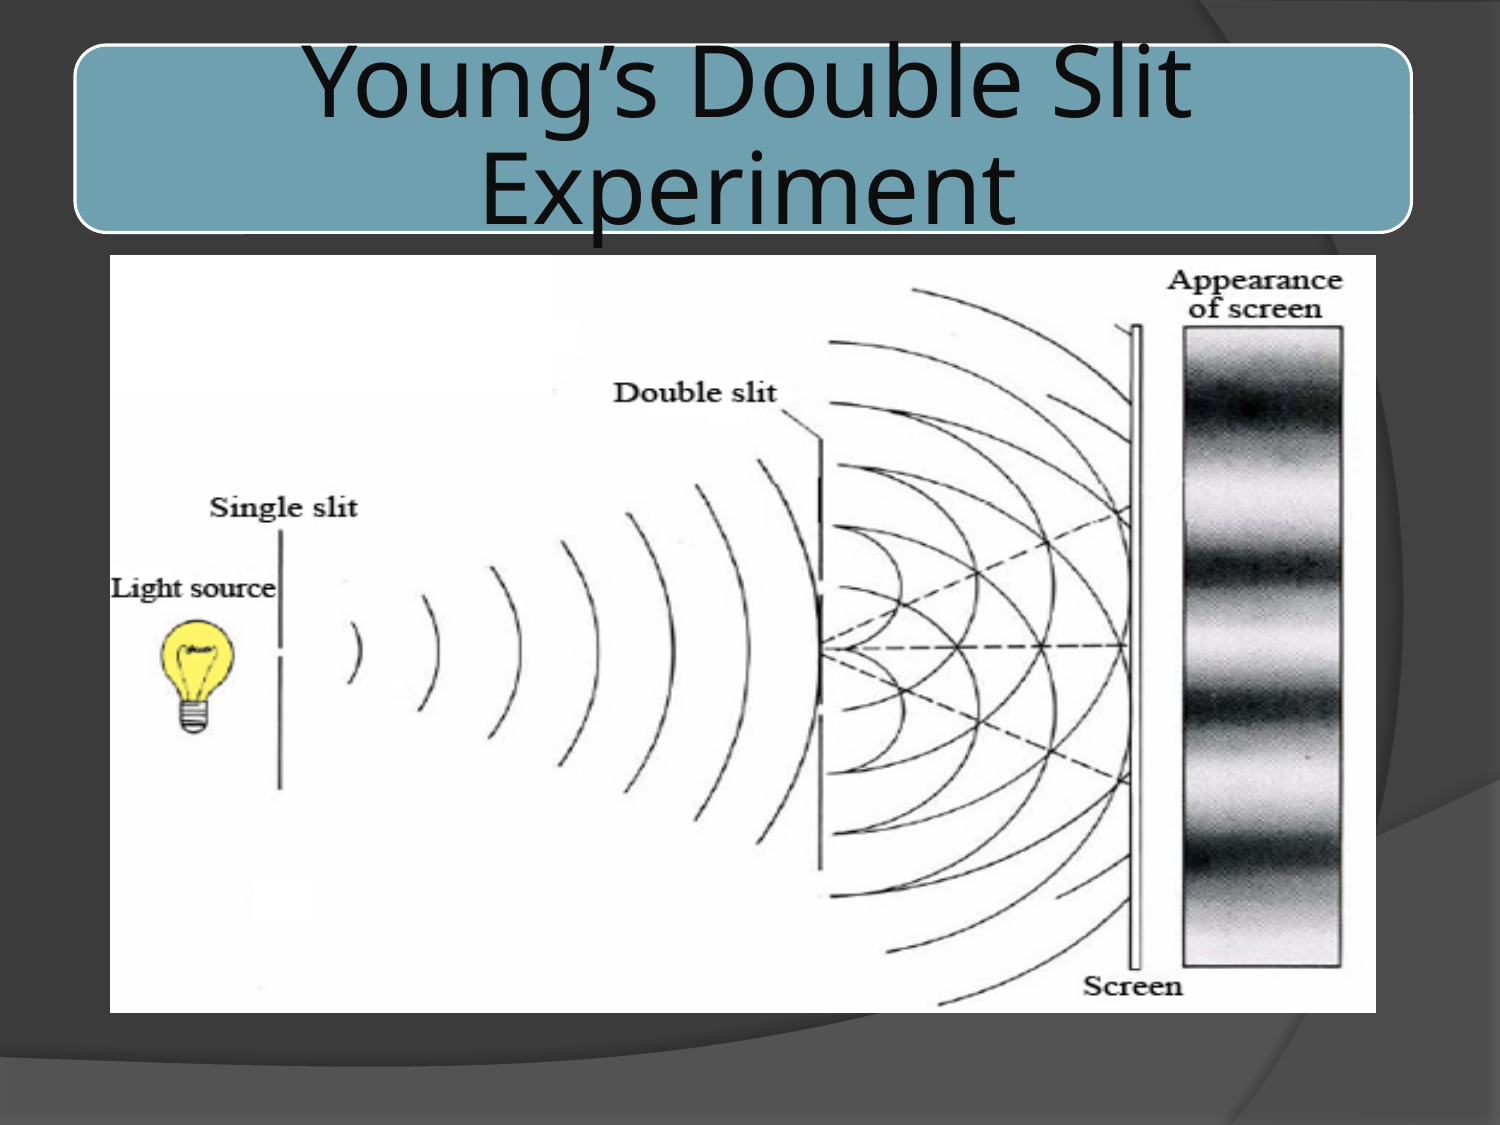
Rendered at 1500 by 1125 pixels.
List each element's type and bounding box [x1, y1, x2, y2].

picture [110, 255, 1377, 1013]
text_box [74, 44, 1412, 233]
